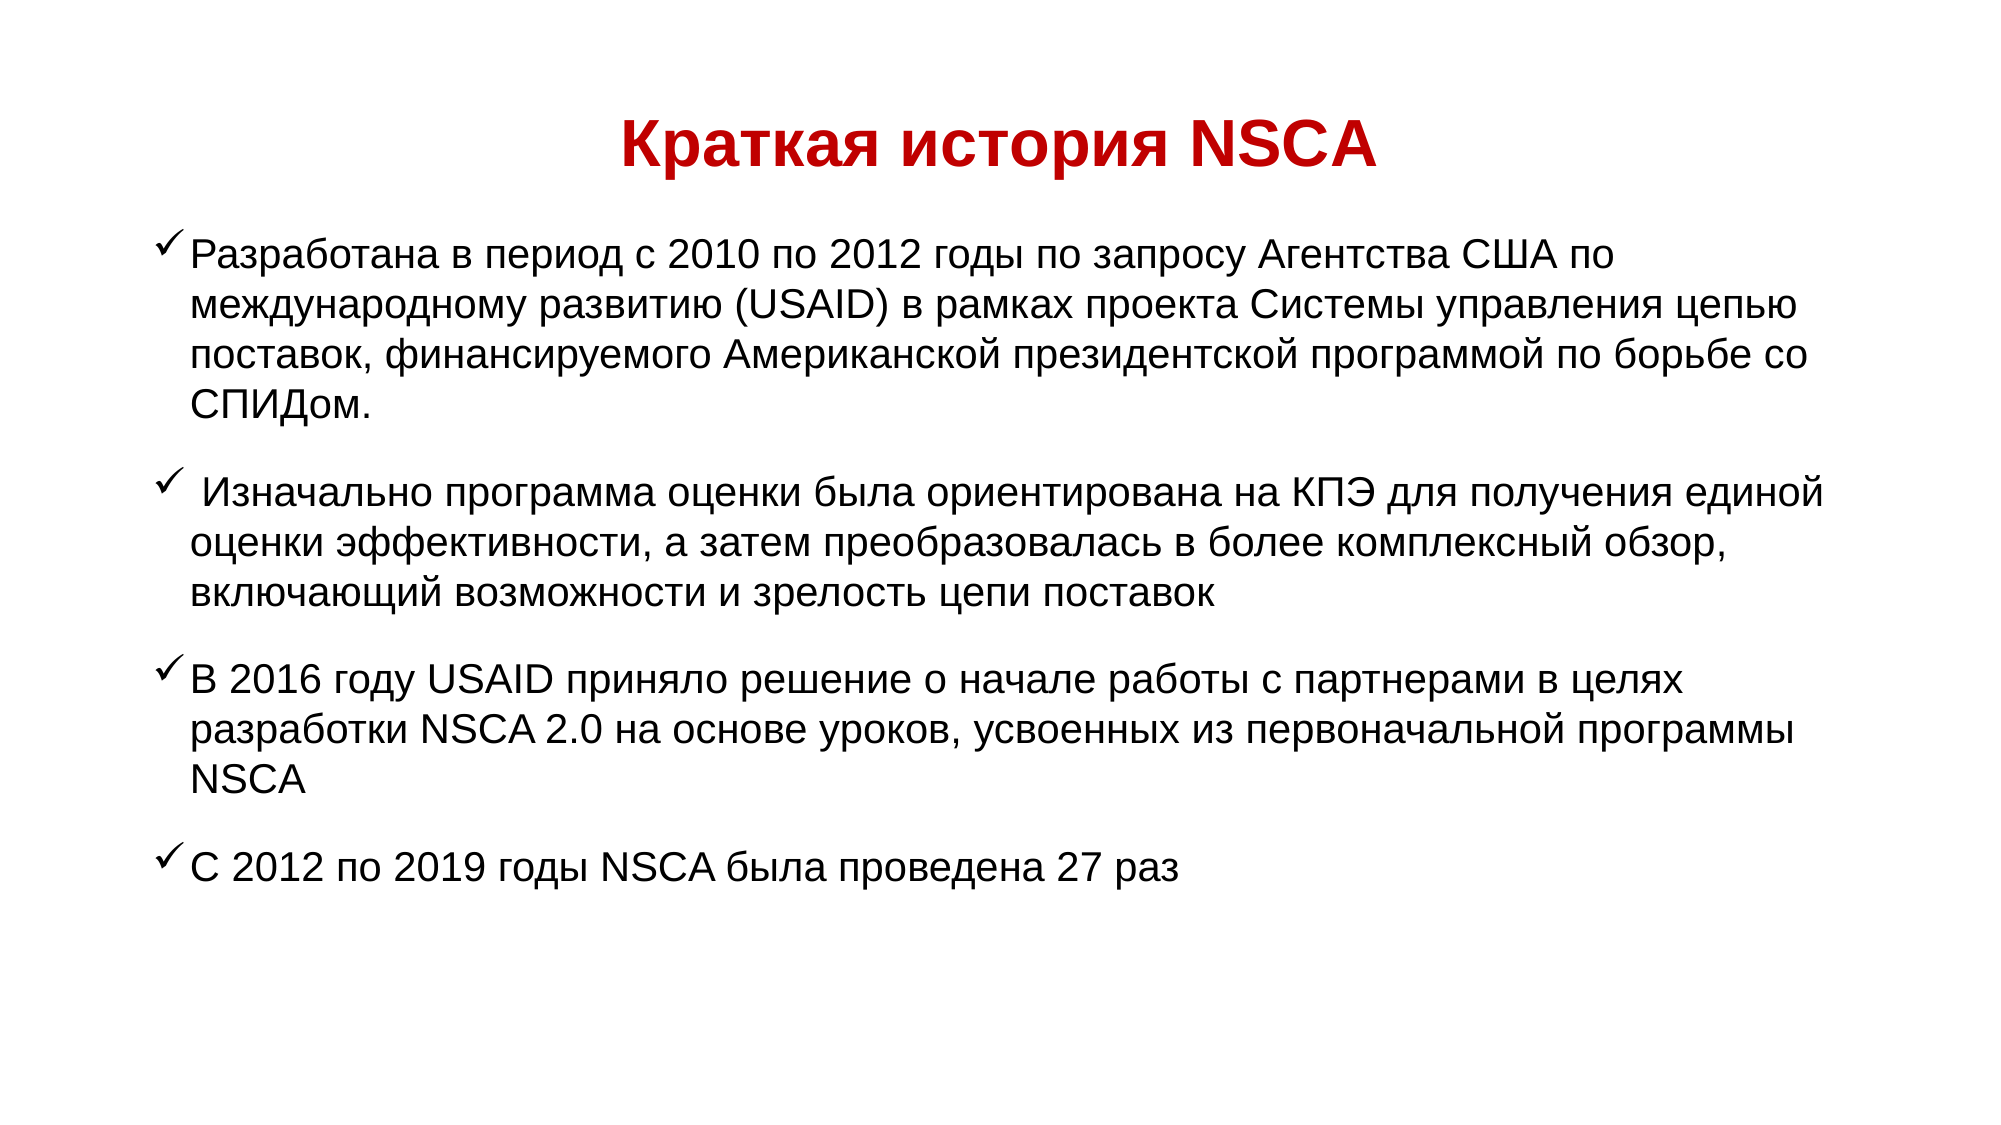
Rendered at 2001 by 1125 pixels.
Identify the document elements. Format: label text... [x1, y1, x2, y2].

title Краткая история NSCA [137, 59, 1863, 219]
list Разработана в период с 2010 по 2012 годы по запросу Агентства США по международному развитию (USAID) в рамках проекта Системы управления цепью поставок, финансируемого Американской президентской программой по борьбе со СПИДом. Изначально программа оценки была ориентирована на КПЭ для получения единой оценки эффективности, а затем преобразовалась в более комплексный обзор, включающий возможности и зрелость цепи поставок В 2016 году USAID приняло решение о начале работы с партнерами в целях разработки NSCA 2.0 на основе уроков, усвоенных из первоначальной программы NSCA С 2012 по 2019 годы NSCA была проведена 27 раз [137, 219, 1898, 1115]
